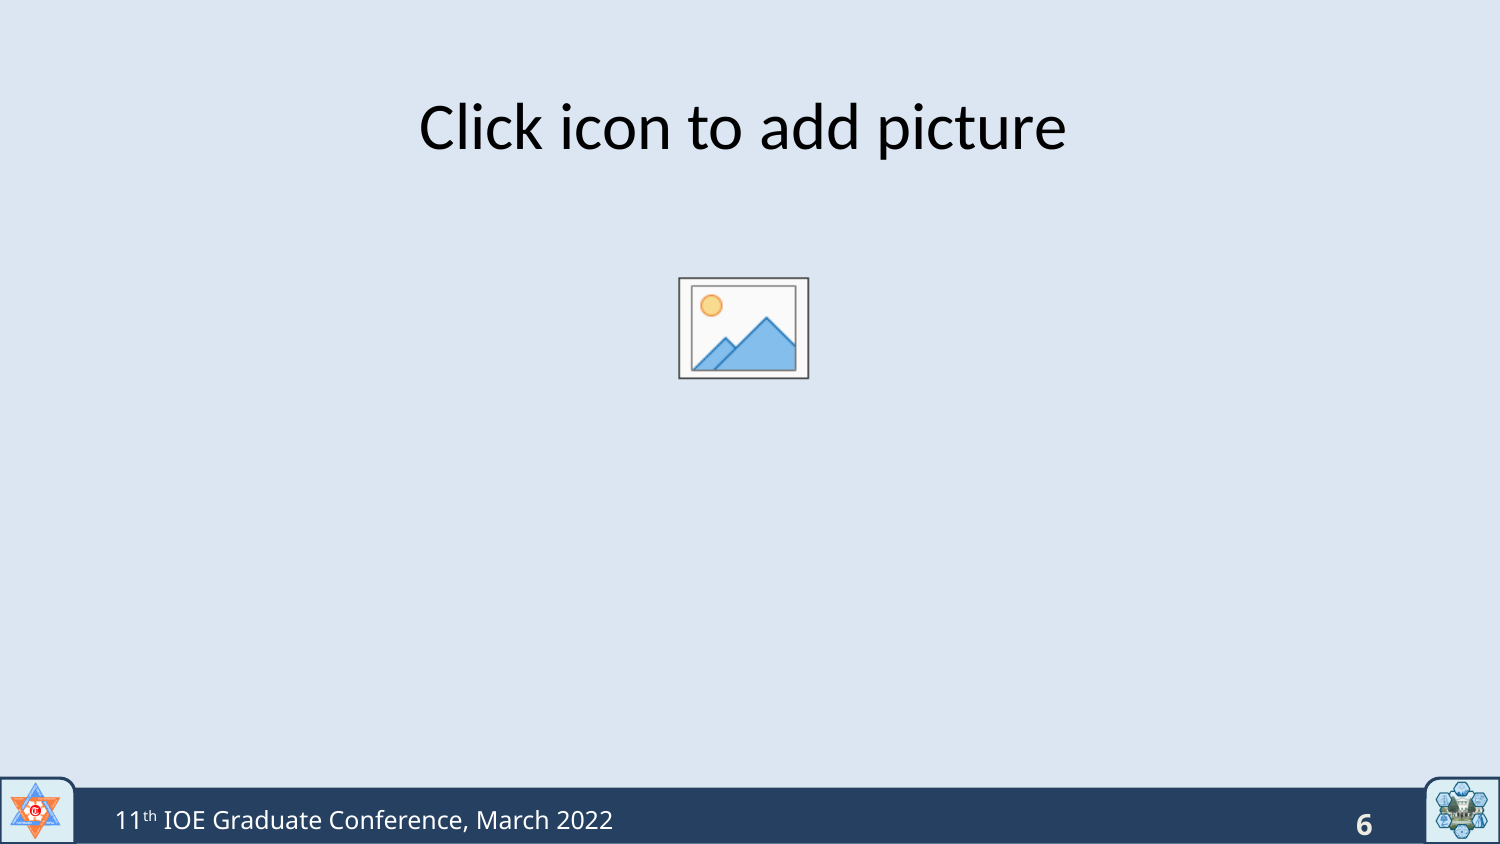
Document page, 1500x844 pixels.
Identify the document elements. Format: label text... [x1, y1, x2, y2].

picture [293, 75, 1195, 582]
slide_number 5 [1237, 798, 1388, 835]
picture [1435, 781, 1488, 839]
picture [9, 782, 61, 839]
